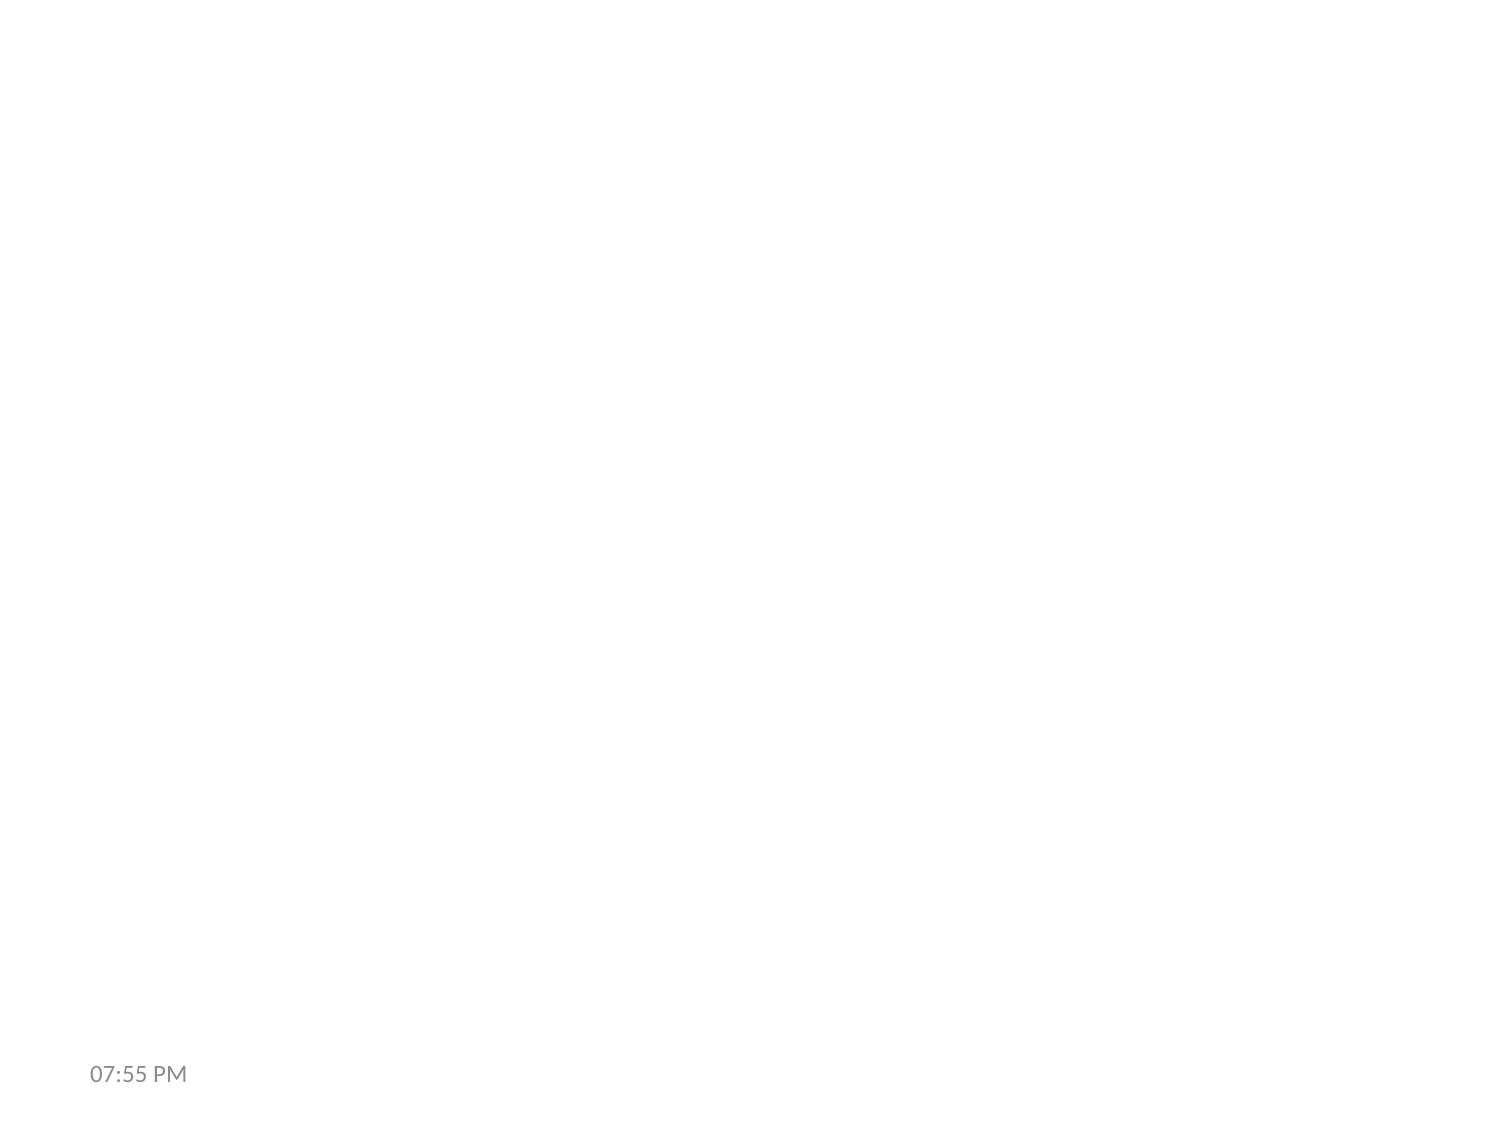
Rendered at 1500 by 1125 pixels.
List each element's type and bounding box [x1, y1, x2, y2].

slide_number [75, 1042, 425, 1103]
